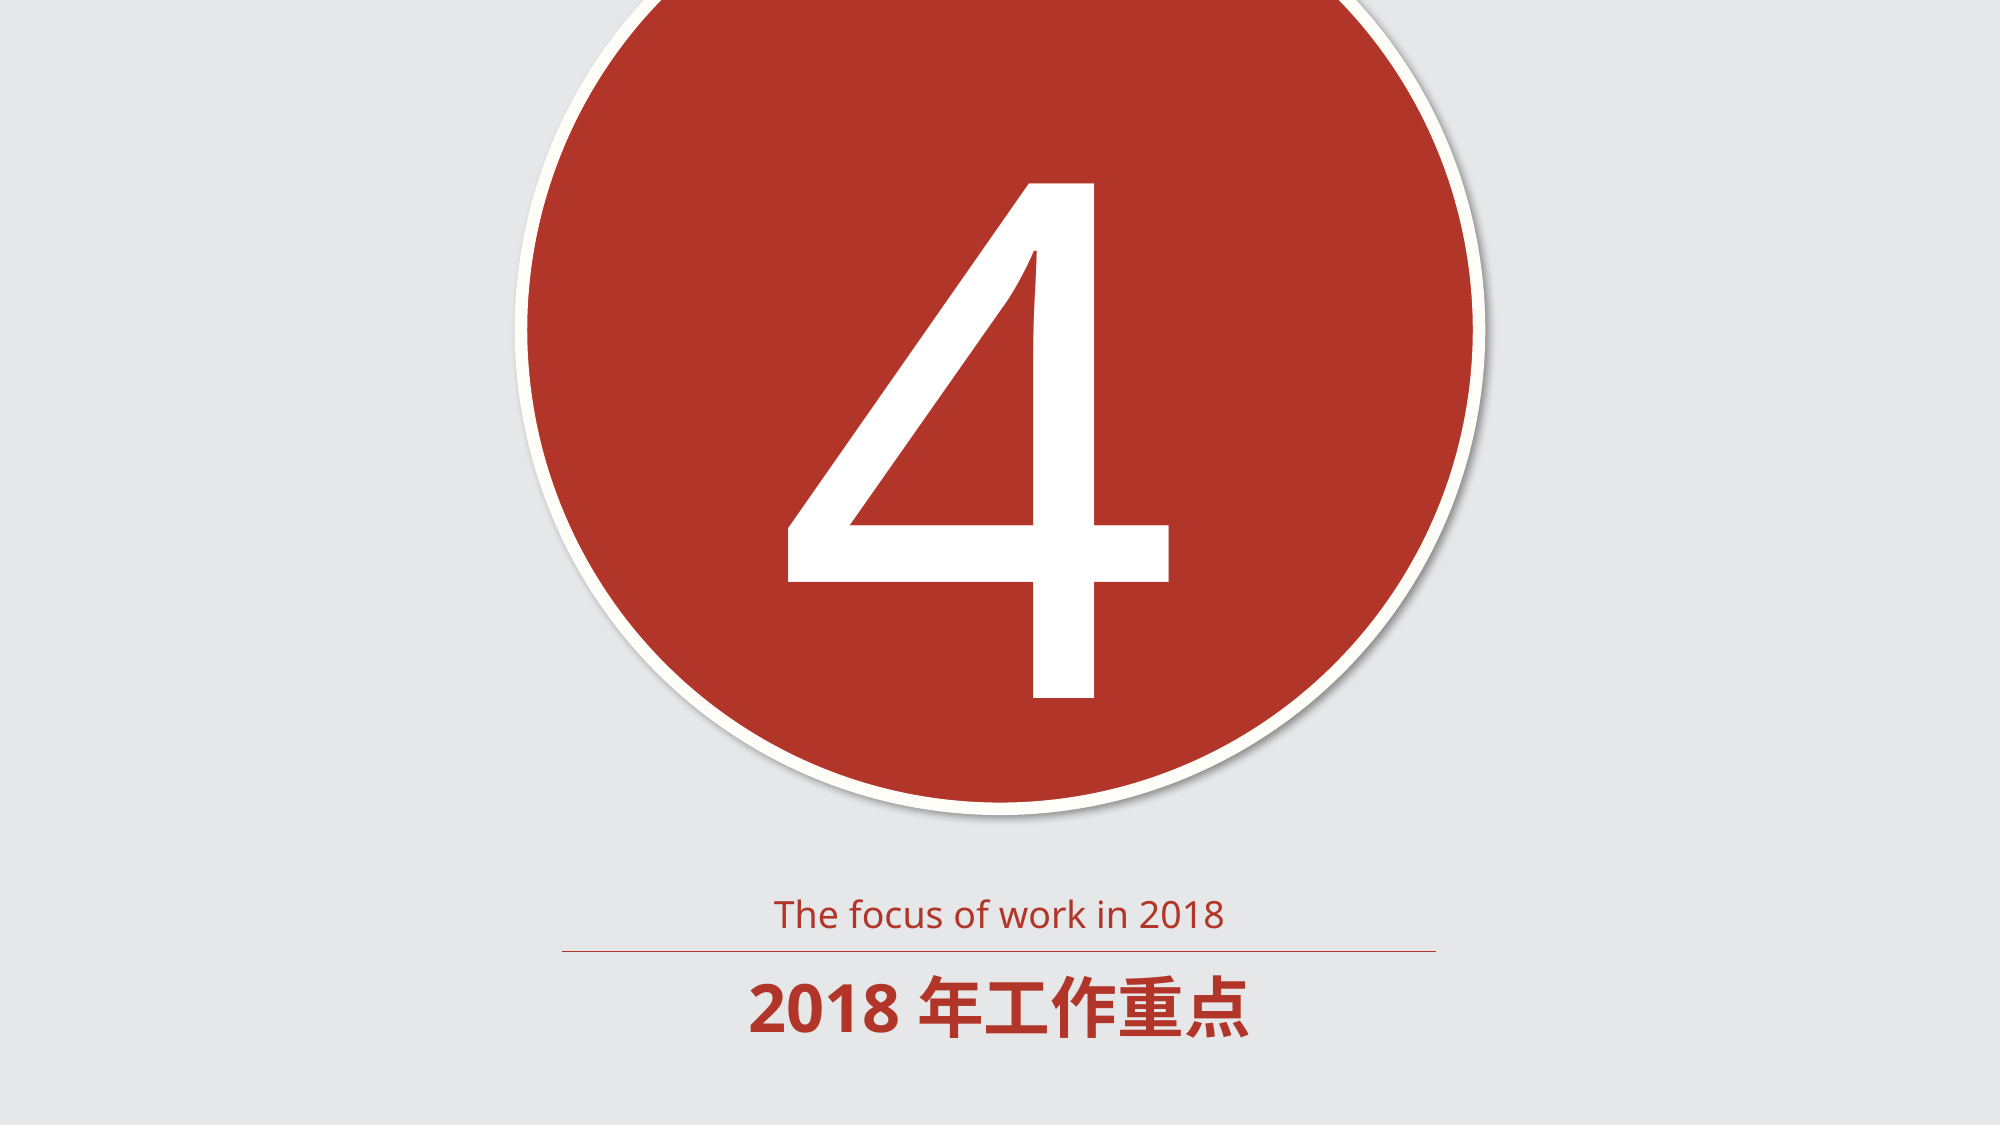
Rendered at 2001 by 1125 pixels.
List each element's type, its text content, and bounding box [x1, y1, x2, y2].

text_box 4 [758, 0, 1199, 850]
text_box [519, 0, 758, 745]
text_box [1199, 0, 1481, 767]
text_box 2018年工作重点 [733, 958, 1266, 1054]
text_box The focus of work in 2018 [758, 883, 1240, 944]
